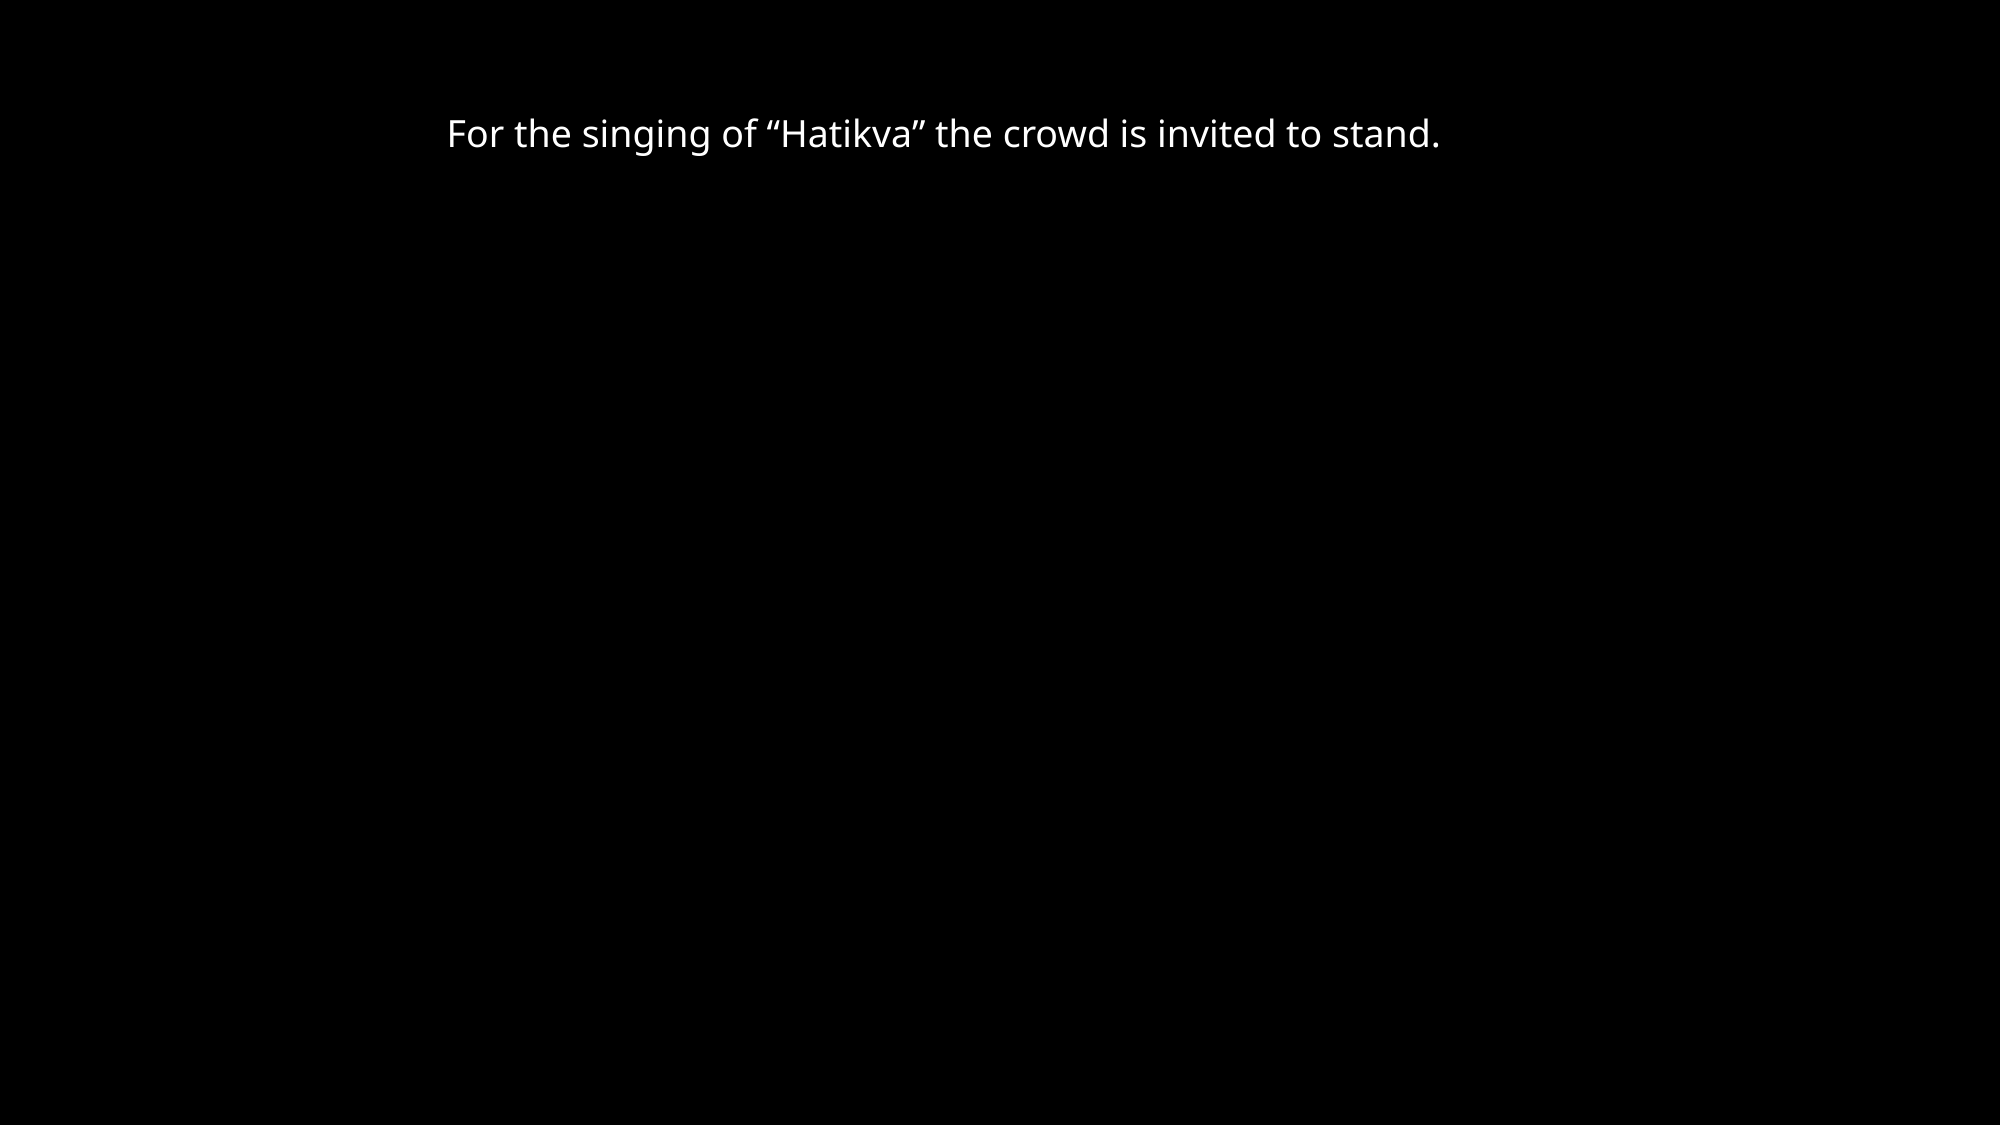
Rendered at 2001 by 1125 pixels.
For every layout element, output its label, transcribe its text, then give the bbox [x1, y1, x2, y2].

subtitle For the singing of “Hatikva” the crowd is invited to stand. [82, 107, 1807, 174]
